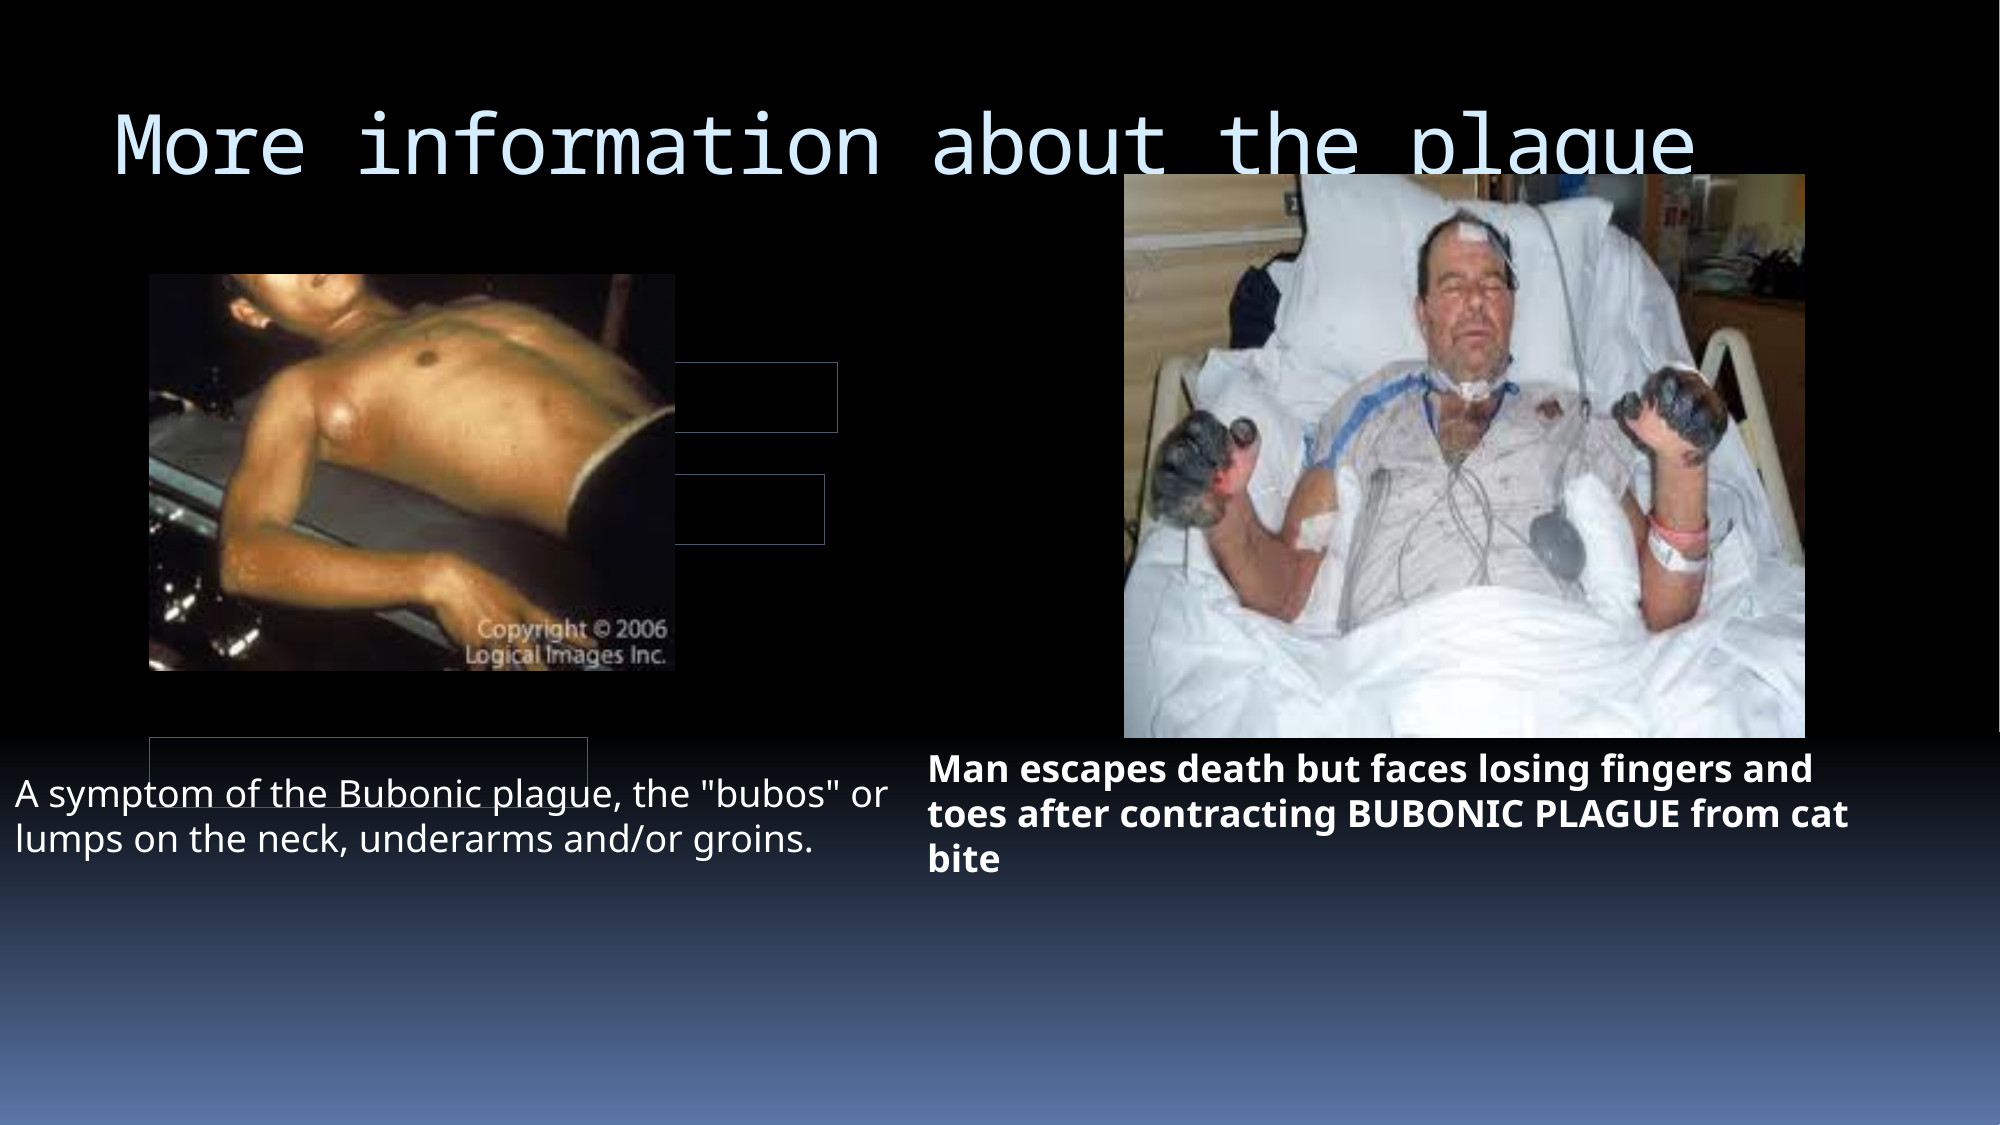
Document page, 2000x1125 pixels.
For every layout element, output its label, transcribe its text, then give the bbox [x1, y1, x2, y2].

text_box [149, 737, 588, 762]
text_box [685, 474, 825, 545]
text_box A symptom of the Bubonic plague, the "bubos" or lumps on the neck, underarms and/or groins. [0, 762, 937, 868]
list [1124, 174, 1805, 738]
text_box [685, 362, 838, 433]
title More information about the plague [99, 83, 1900, 234]
text_box Man escapes death but faces losing fingers and toes after contracting BUBONIC PLAGUE from cat bite [912, 737, 1912, 888]
picture [149, 274, 676, 672]
